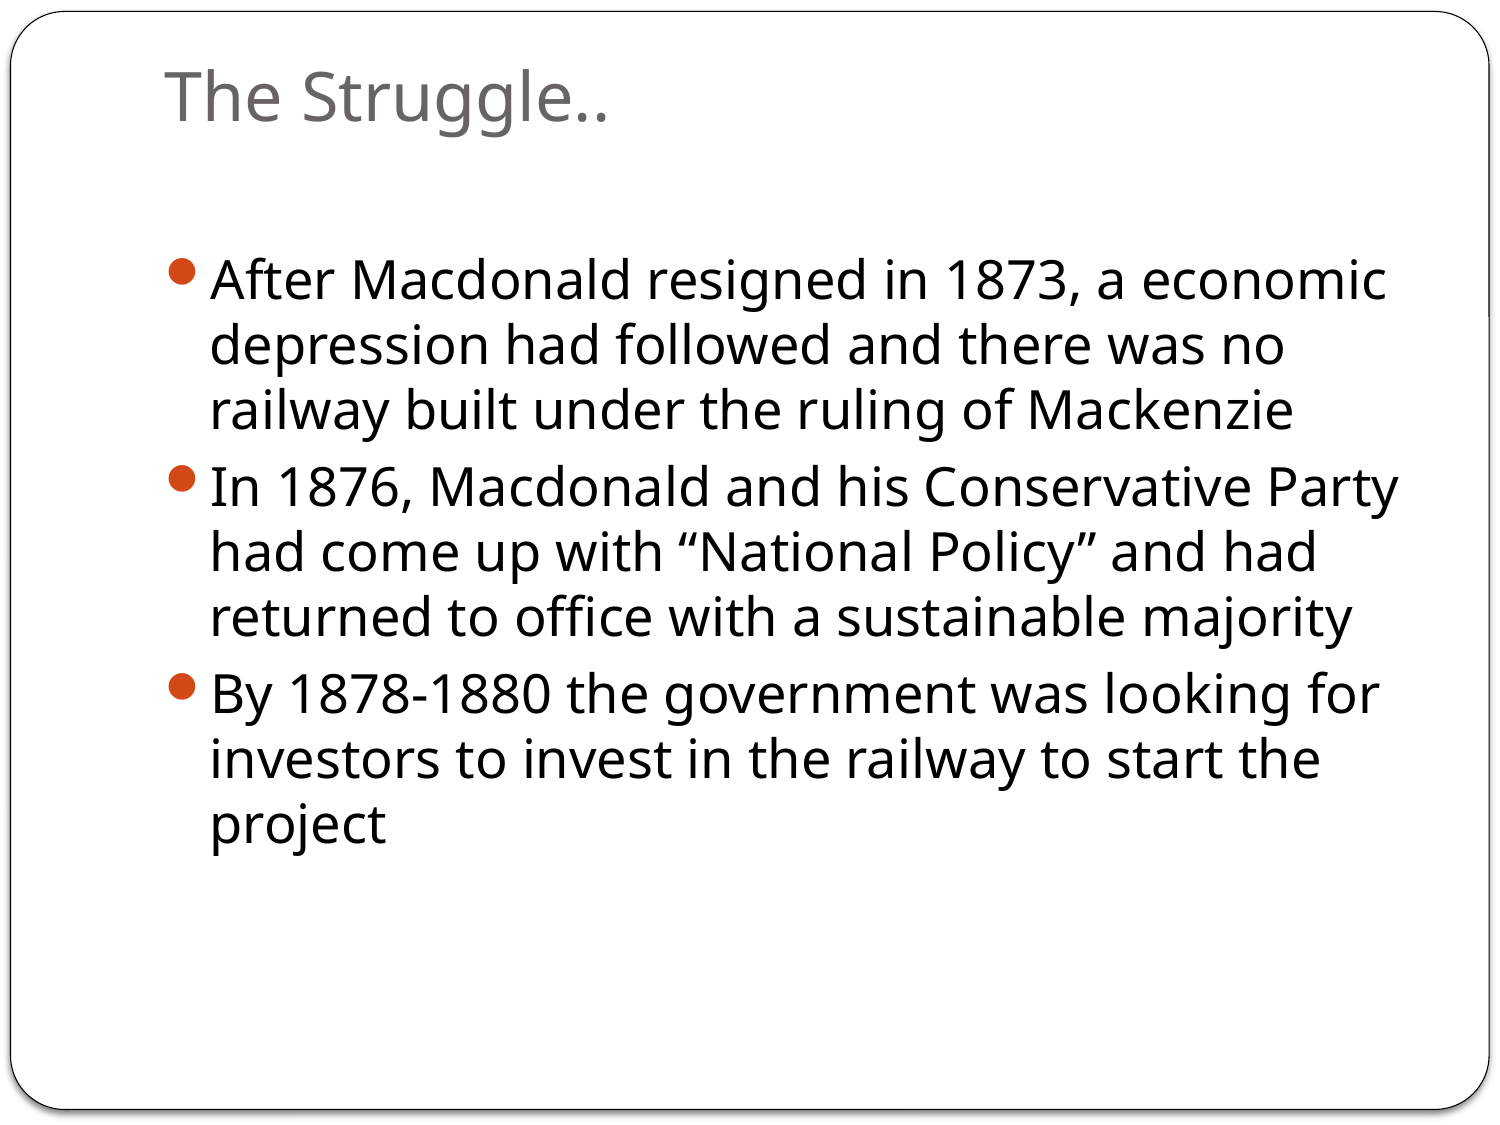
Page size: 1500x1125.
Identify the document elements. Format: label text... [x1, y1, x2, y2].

list After Macdonald resigned in 1873, a economic depression had followed and there was no railway built under the ruling of Mackenzie In 1876, Macdonald and his Conservative Party had come up with “National Policy” and had returned to office with a sustainable majority By 1878-1880 the government was looking for investors to invest in the railway to start the project [150, 237, 1425, 988]
title The Struggle.. [150, 45, 1425, 233]
